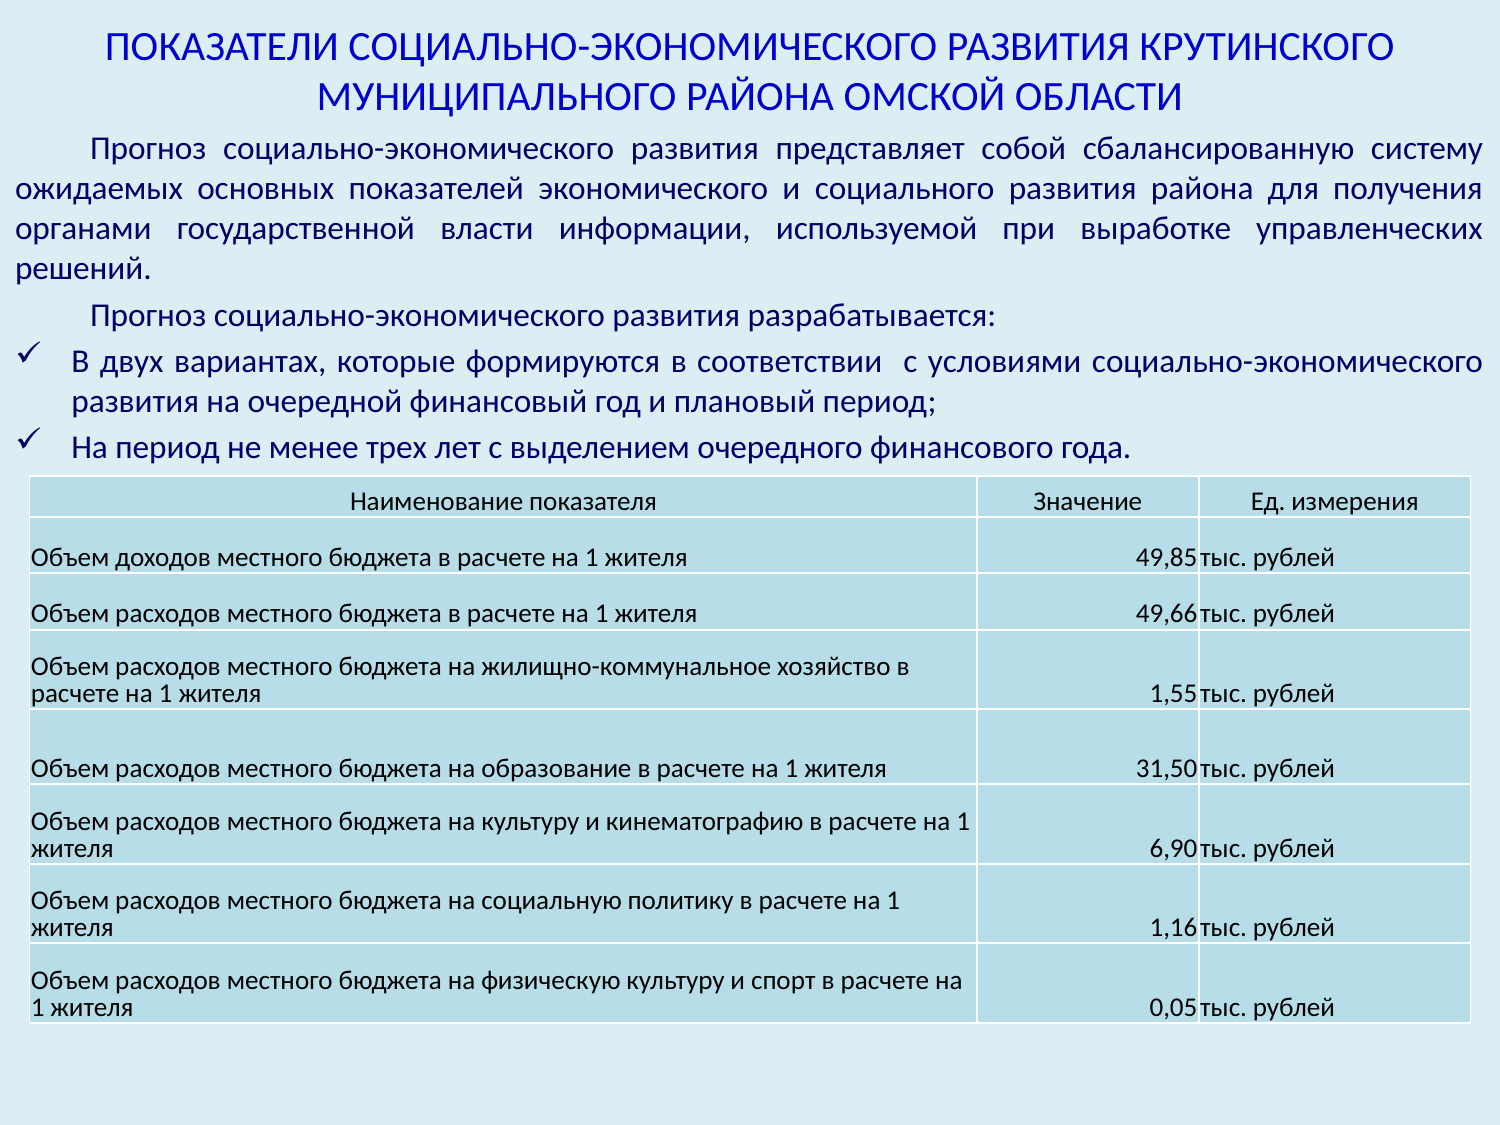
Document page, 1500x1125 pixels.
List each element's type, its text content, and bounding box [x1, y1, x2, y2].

table_cell тыс. рублей [1200, 631, 1470, 708]
table_cell Объем расходов местного бюджета в расчете на 1 жителя [30, 574, 976, 629]
table_cell 1,16 [978, 865, 1198, 942]
table_header Значение [978, 477, 1198, 516]
table_cell Объем расходов местного бюджета на образование в расчете на 1 жителя [30, 710, 976, 783]
table_cell тыс. рублей [1200, 944, 1470, 1022]
table_header Наименование показателя [30, 477, 976, 516]
table_cell тыс. рублей [1200, 518, 1470, 572]
table_cell Объем расходов местного бюджета на жилищно-коммунальное хозяйство в расчете на 1 жителя [30, 631, 976, 708]
table_cell тыс. рублей [1200, 710, 1470, 783]
title ПОКАЗАТЕЛИ СОЦИАЛЬНО-ЭКОНОМИЧЕСКОГО РАЗВИТИЯ КРУТИНСКОГО МУНИЦИПАЛЬНОГО РАЙОНА ОМСКОЙ ОБЛАСТИ [0, 0, 1500, 119]
table_cell тыс. рублей [1200, 574, 1470, 629]
table_cell Объем расходов местного бюджета на физическую культуру и спорт в расчете на 1 жителя [30, 944, 976, 1022]
list Прогноз социально-экономического развития представляет собой сбалансированную систему ожидаемых основных показателей экономического и социального развития района для получения органами государственной власти информации, используемой при выработке управленческих решений. Прогноз социально-экономического развития разрабатывается: В двух вариантах, которые формируются в соответствии с условиями социально-экономического развития на очередной финансовый год и плановый период; На период не менее трех лет с выделением очередного финансового года. [0, 119, 1500, 1125]
table_header Ед. измерения [1200, 477, 1470, 516]
table_cell 6,90 [978, 785, 1198, 863]
table_cell тыс. рублей [1200, 785, 1470, 863]
table_cell 49,85 [978, 518, 1198, 572]
table_cell Объем расходов местного бюджета на социальную политику в расчете на 1 жителя [30, 865, 976, 942]
table_cell 49,66 [978, 574, 1198, 629]
table_cell тыс. рублей [1200, 865, 1470, 942]
table_cell Объем расходов местного бюджета на культуру и кинематографию в расчете на 1 жителя [30, 785, 976, 863]
table_cell 1,55 [978, 631, 1198, 708]
table_cell Объем доходов местного бюджета в расчете на 1 жителя [30, 518, 976, 572]
table_cell 31,50 [978, 710, 1198, 783]
table_cell 0,05 [978, 944, 1198, 1022]
